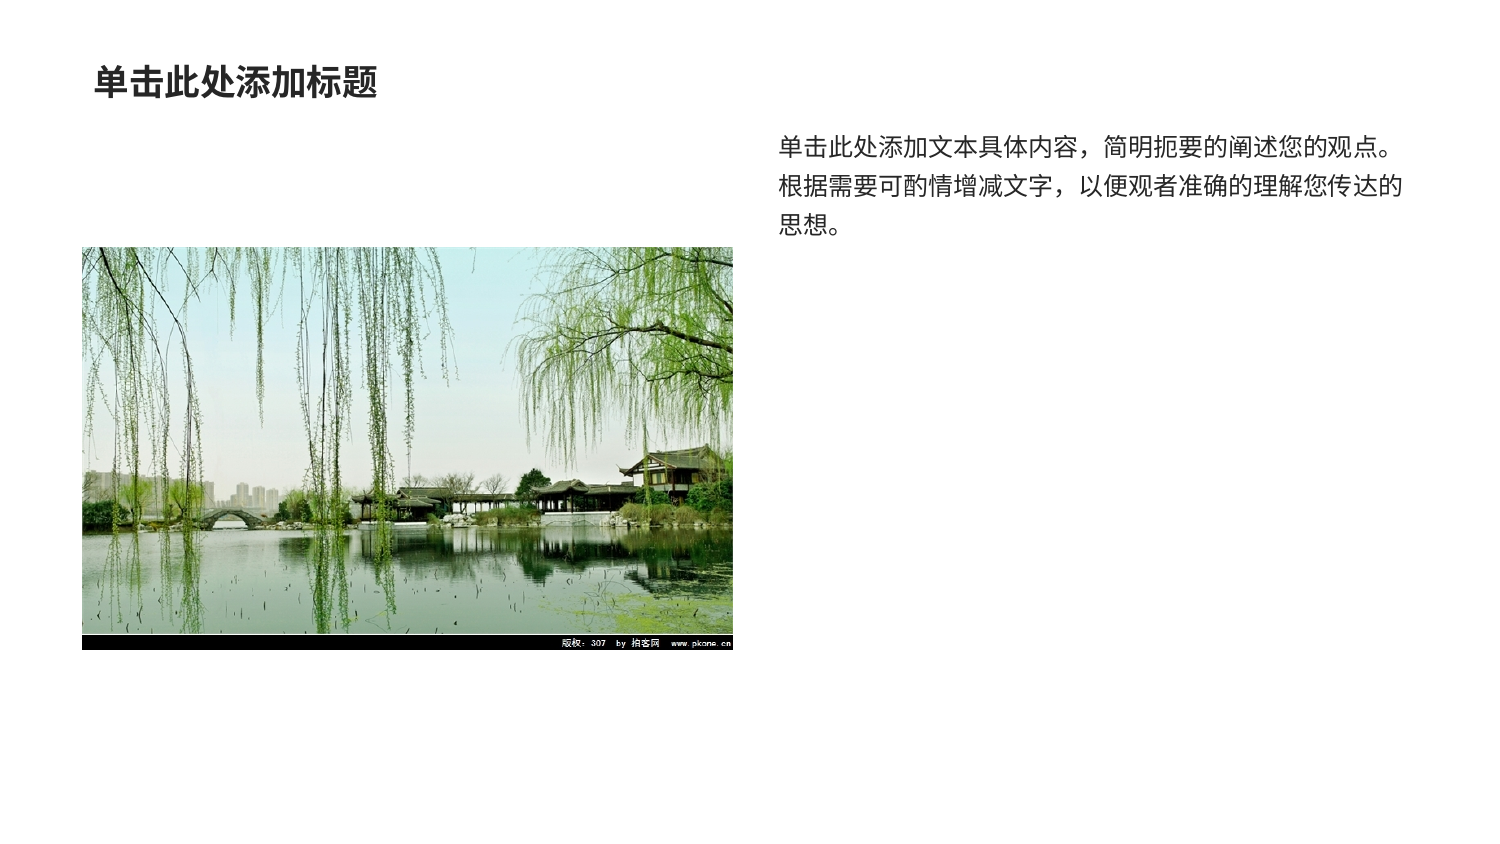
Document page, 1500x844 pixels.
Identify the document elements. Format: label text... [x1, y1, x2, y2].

title 单击此处添加标题 [82, 54, 1418, 109]
text_box 单击此处添加文本具体内容，简明扼要的阐述您的观点。根据需要可酌情增减文字，以便观者准确的理解您传达的思想。 [767, 117, 1418, 781]
picture [82, 247, 733, 650]
